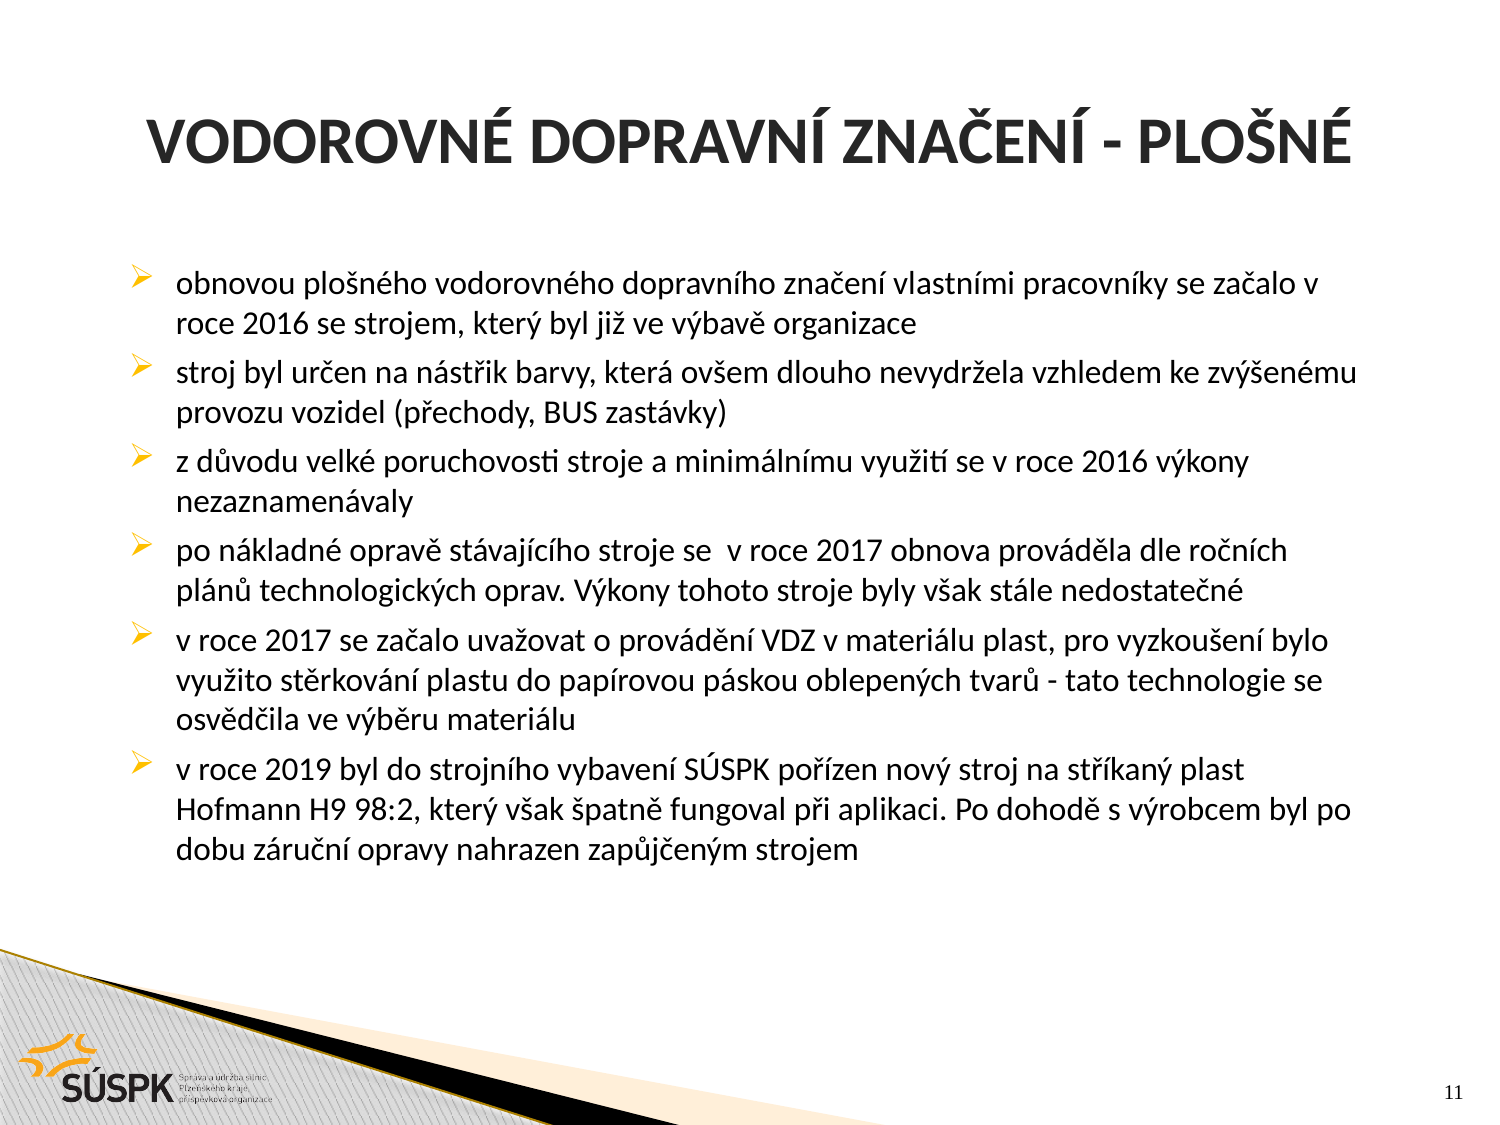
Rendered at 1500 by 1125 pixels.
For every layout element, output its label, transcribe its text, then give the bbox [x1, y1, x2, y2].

slide_number 11 [1418, 1051, 1479, 1112]
title VODOROVNÉ DOPRAVNÍ ZNAČENÍ - PLOŠNÉ [75, 42, 1426, 231]
text_box obnovou plošného vodorovného dopravního značení vlastními pracovníky se začalo v roce 2016 se strojem, který byl již ve výbavě organizace stroj byl určen na nástřik barvy, která ovšem dlouho nevydržela vzhledem ke zvýšenému provozu vozidel (přechody, BUS zastávky) z důvodu velké poruchovosti stroje a minimálnímu využití se v roce 2016 výkony nezaznamenávaly po nákladné opravě stávajícího stroje se v roce 2017 obnova prováděla dle ročních plánů technologických oprav. Výkony tohoto stroje byly však stále nedostatečné v roce 2017 se začalo uvažovat o provádění VDZ v materiálu plast, pro vyzkoušení bylo využito stěrkování plastu do papírovou páskou oblepených tvarů - tato technologie se osvědčila ve výběru materiálu v roce 2019 byl do strojního vybavení SÚSPK pořízen nový stroj na stříkaný plast Hofmann H9 98:2, který však špatně fungoval při aplikaci. Po dohodě s výrobcem byl po dobu záruční opravy nahrazen zapůjčeným strojem [114, 253, 1388, 964]
picture [17, 1034, 272, 1104]
